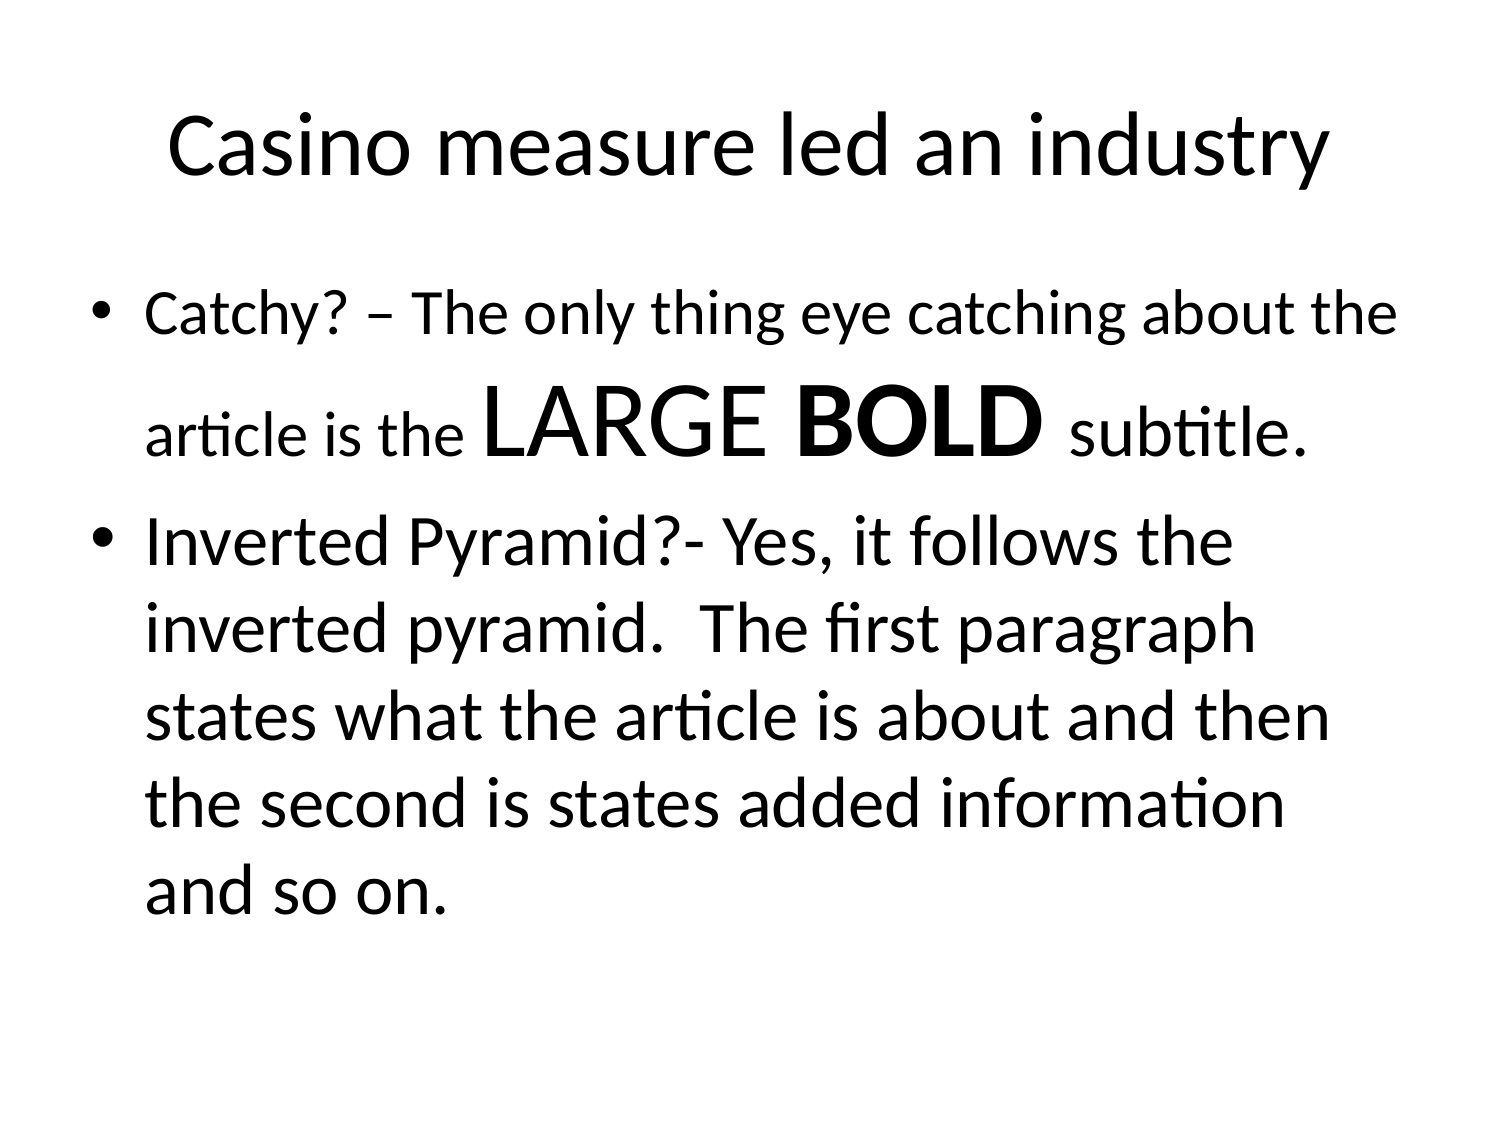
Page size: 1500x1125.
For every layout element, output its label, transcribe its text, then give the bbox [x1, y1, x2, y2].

title Casino measure led an industry [75, 45, 1425, 233]
list Catchy? – The only thing eye catching about the article is the LARGE BOLD subtitle. Inverted Pyramid?- Yes, it follows the inverted pyramid. The first paragraph states what the article is about and then the second is states added information and so on. [75, 262, 1425, 1005]
